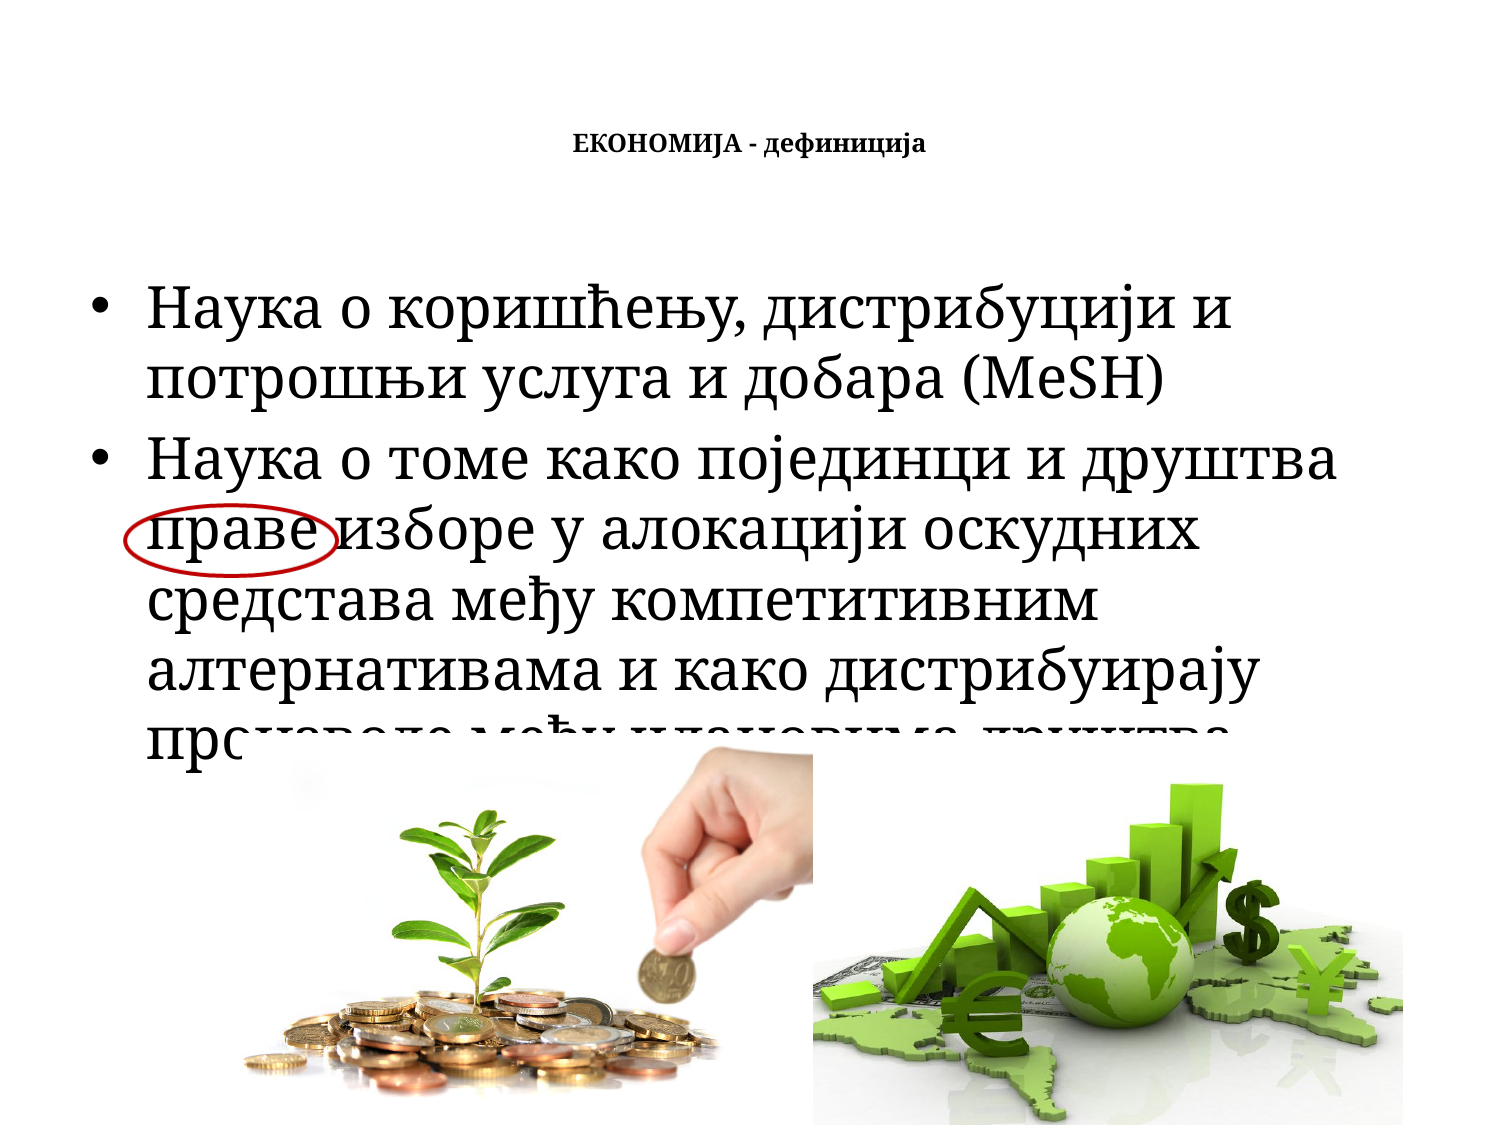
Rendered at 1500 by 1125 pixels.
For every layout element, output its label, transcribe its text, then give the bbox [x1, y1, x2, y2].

list Наука о коришћењу, дистрибуцији и потрошњи услуга и добара (MeSH) Наука о томе како појединци и друштва праве изборе у алокацији оскудних средстава међу компетитивним алтернативама и како дистрибуирају производе међу члановима друштва. [75, 262, 1425, 1005]
picture [241, 733, 1403, 1125]
title ЕКОНОМИЈА - дефиниција [75, 45, 1425, 197]
picture [123, 503, 339, 578]
